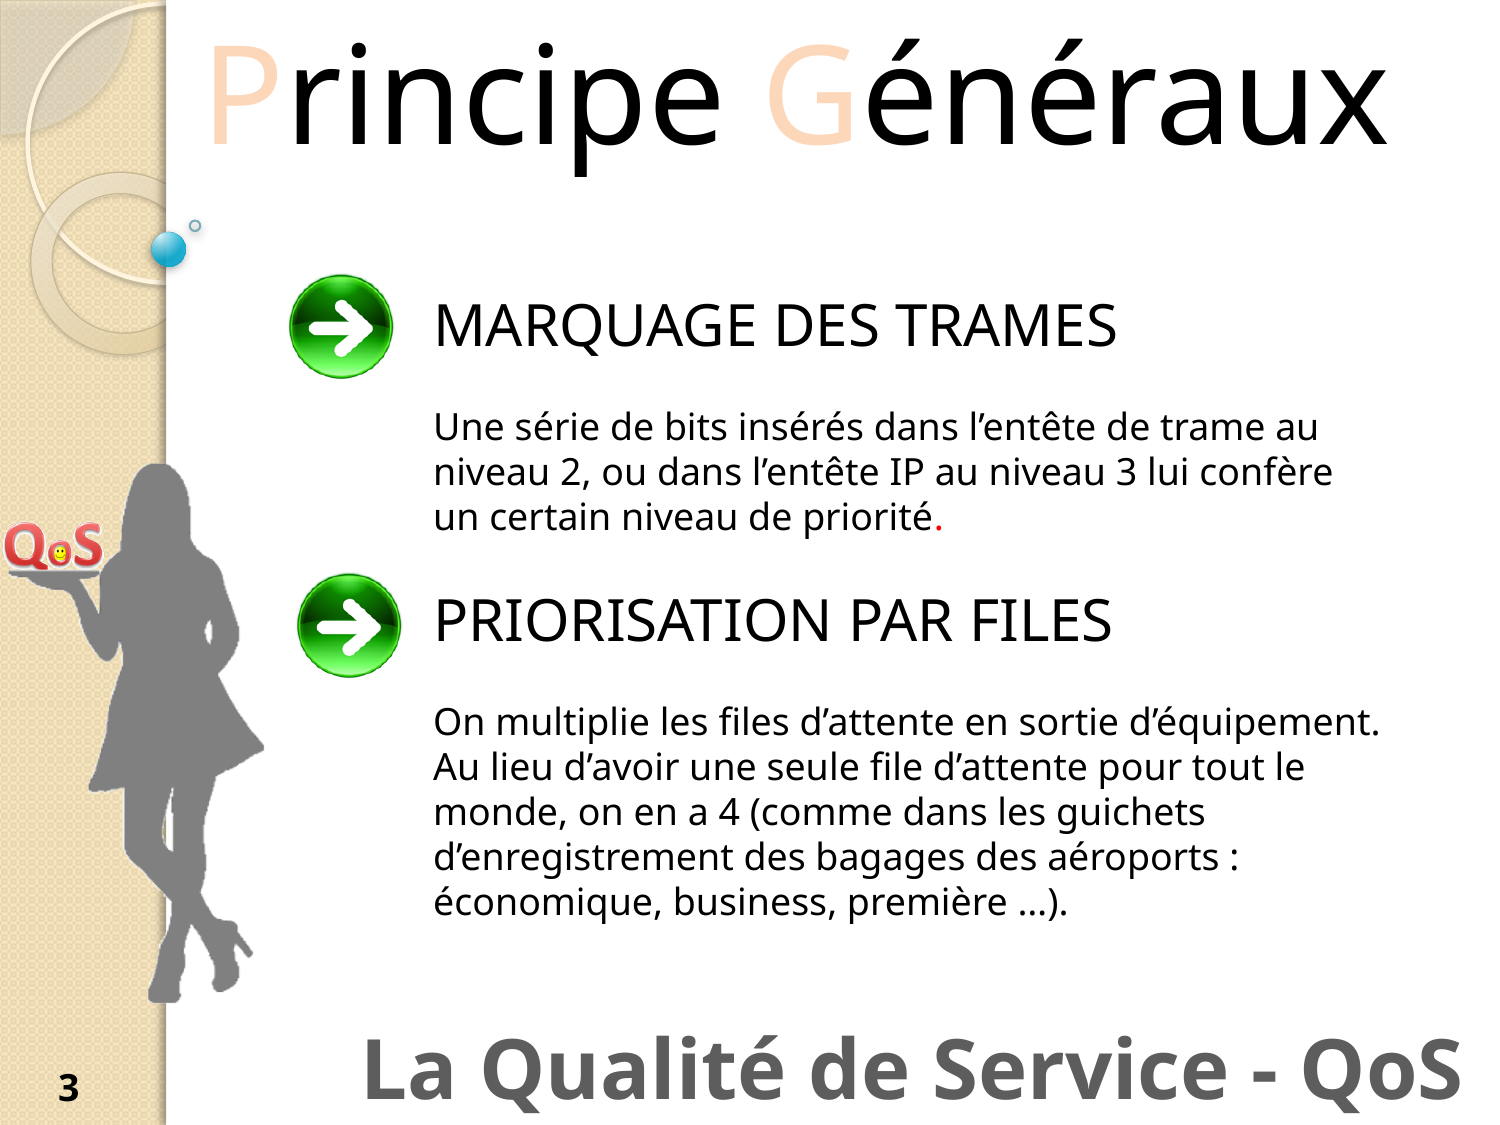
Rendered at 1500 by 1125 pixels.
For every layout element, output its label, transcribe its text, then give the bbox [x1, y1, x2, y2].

picture [294, 571, 403, 679]
text_box Principe Généraux [186, 0, 1406, 180]
picture [2, 462, 266, 1005]
text_box MARQUAGE DES TRAMES Une série de bits insérés dans l’entête de trame au niveau 2, ou dans l’entête IP au niveau 3 lui confère un certain niveau de priorité. PRIORISATION PAR FILES On multiplie les files d’attente en sortie d’équipement. Au lieu d’avoir une seule file d’attente pour tout le monde, on en a 4 (comme dans les guichets d’enregistrement des bagages des aéroports : économique, business, première …). [418, 280, 1410, 976]
picture [287, 272, 395, 381]
